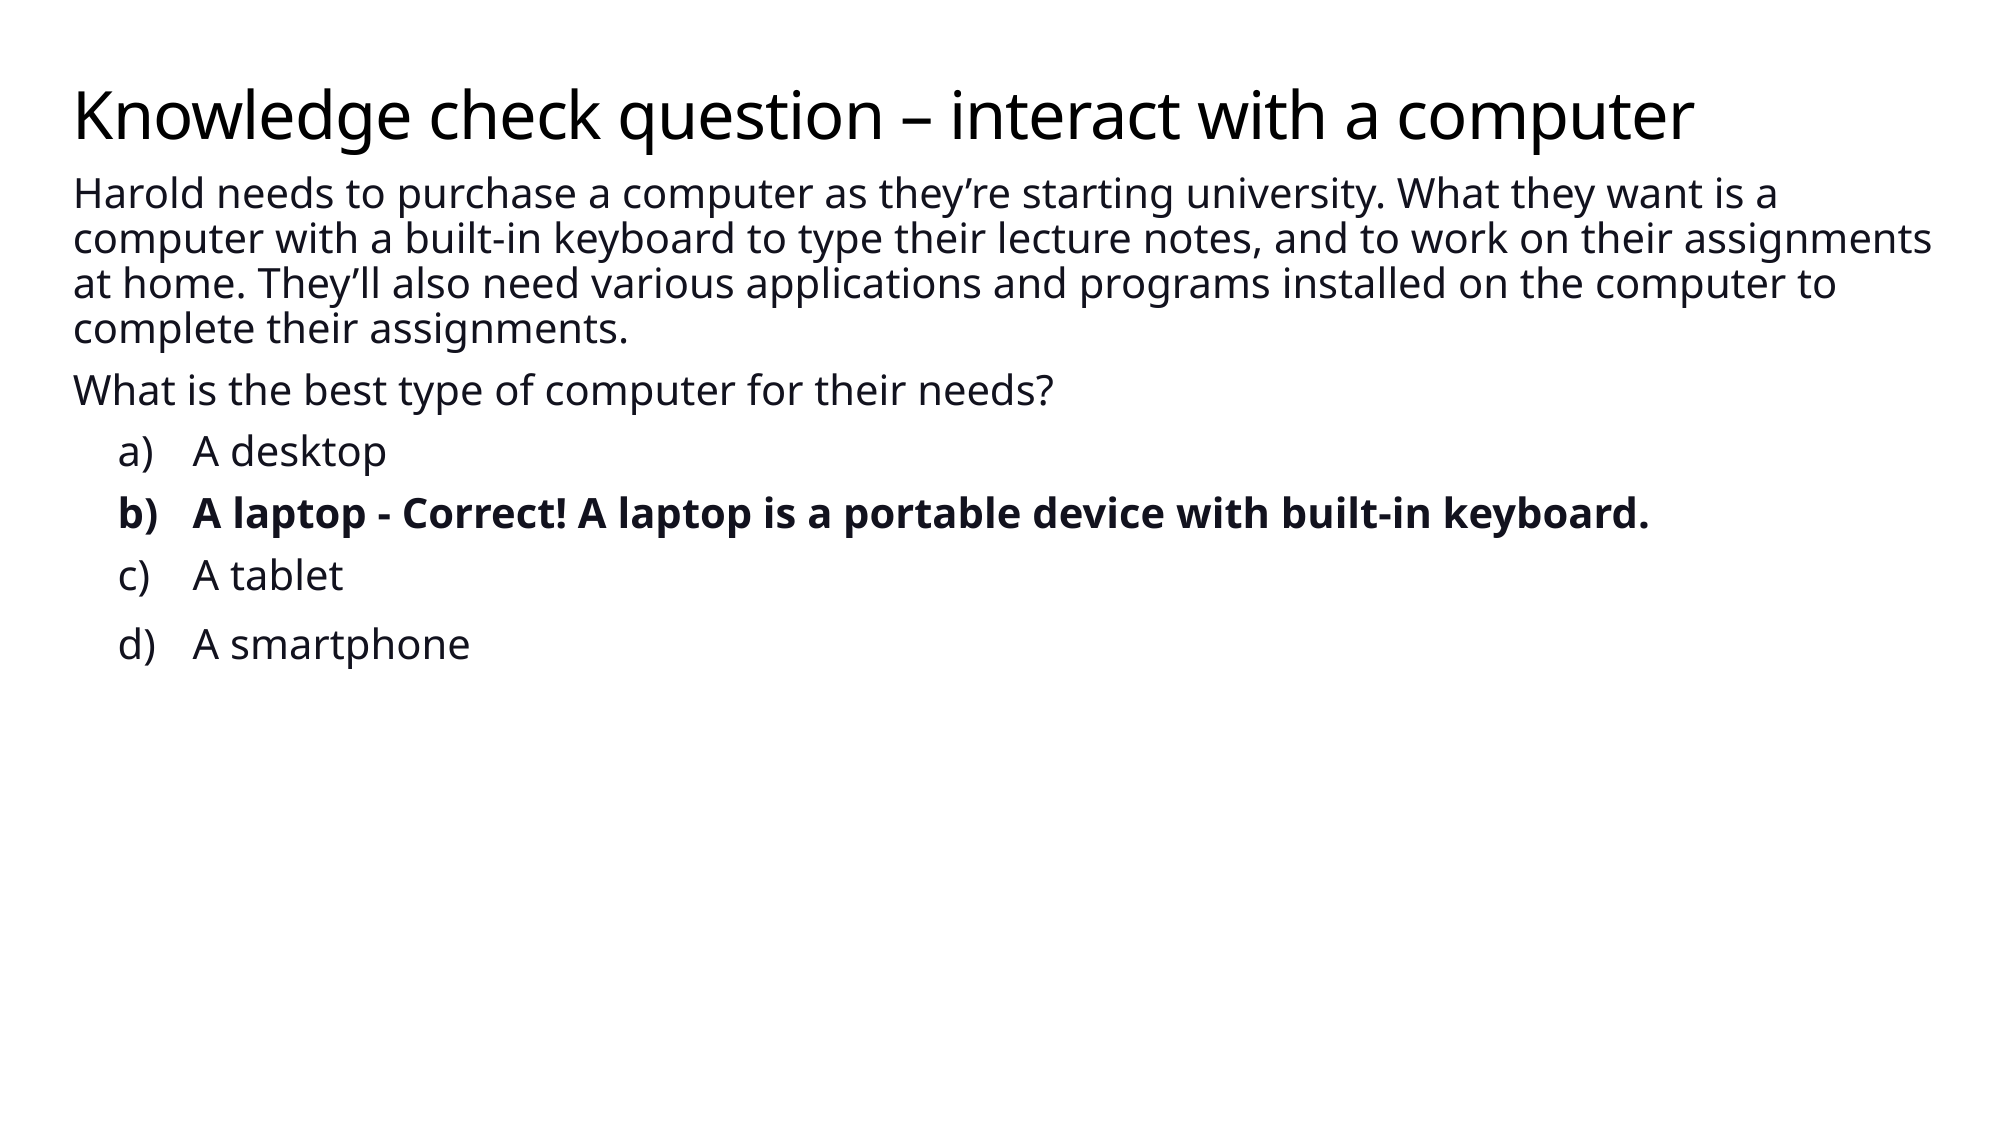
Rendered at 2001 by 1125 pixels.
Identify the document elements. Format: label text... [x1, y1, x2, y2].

list Harold needs to purchase a computer as they’re starting university. What they want is a computer with a built-in keyboard to type their lecture notes, and to work on their assignments at home. They’ll also need various applications and programs installed on the computer to complete their assignments. What is the best type of computer for their needs? A desktop A laptop - Correct! A laptop is a portable device with built-in keyboard. A tablet A smartphone [72, 172, 1938, 973]
title Knowledge check question – interact with a computer [72, 72, 1934, 144]
